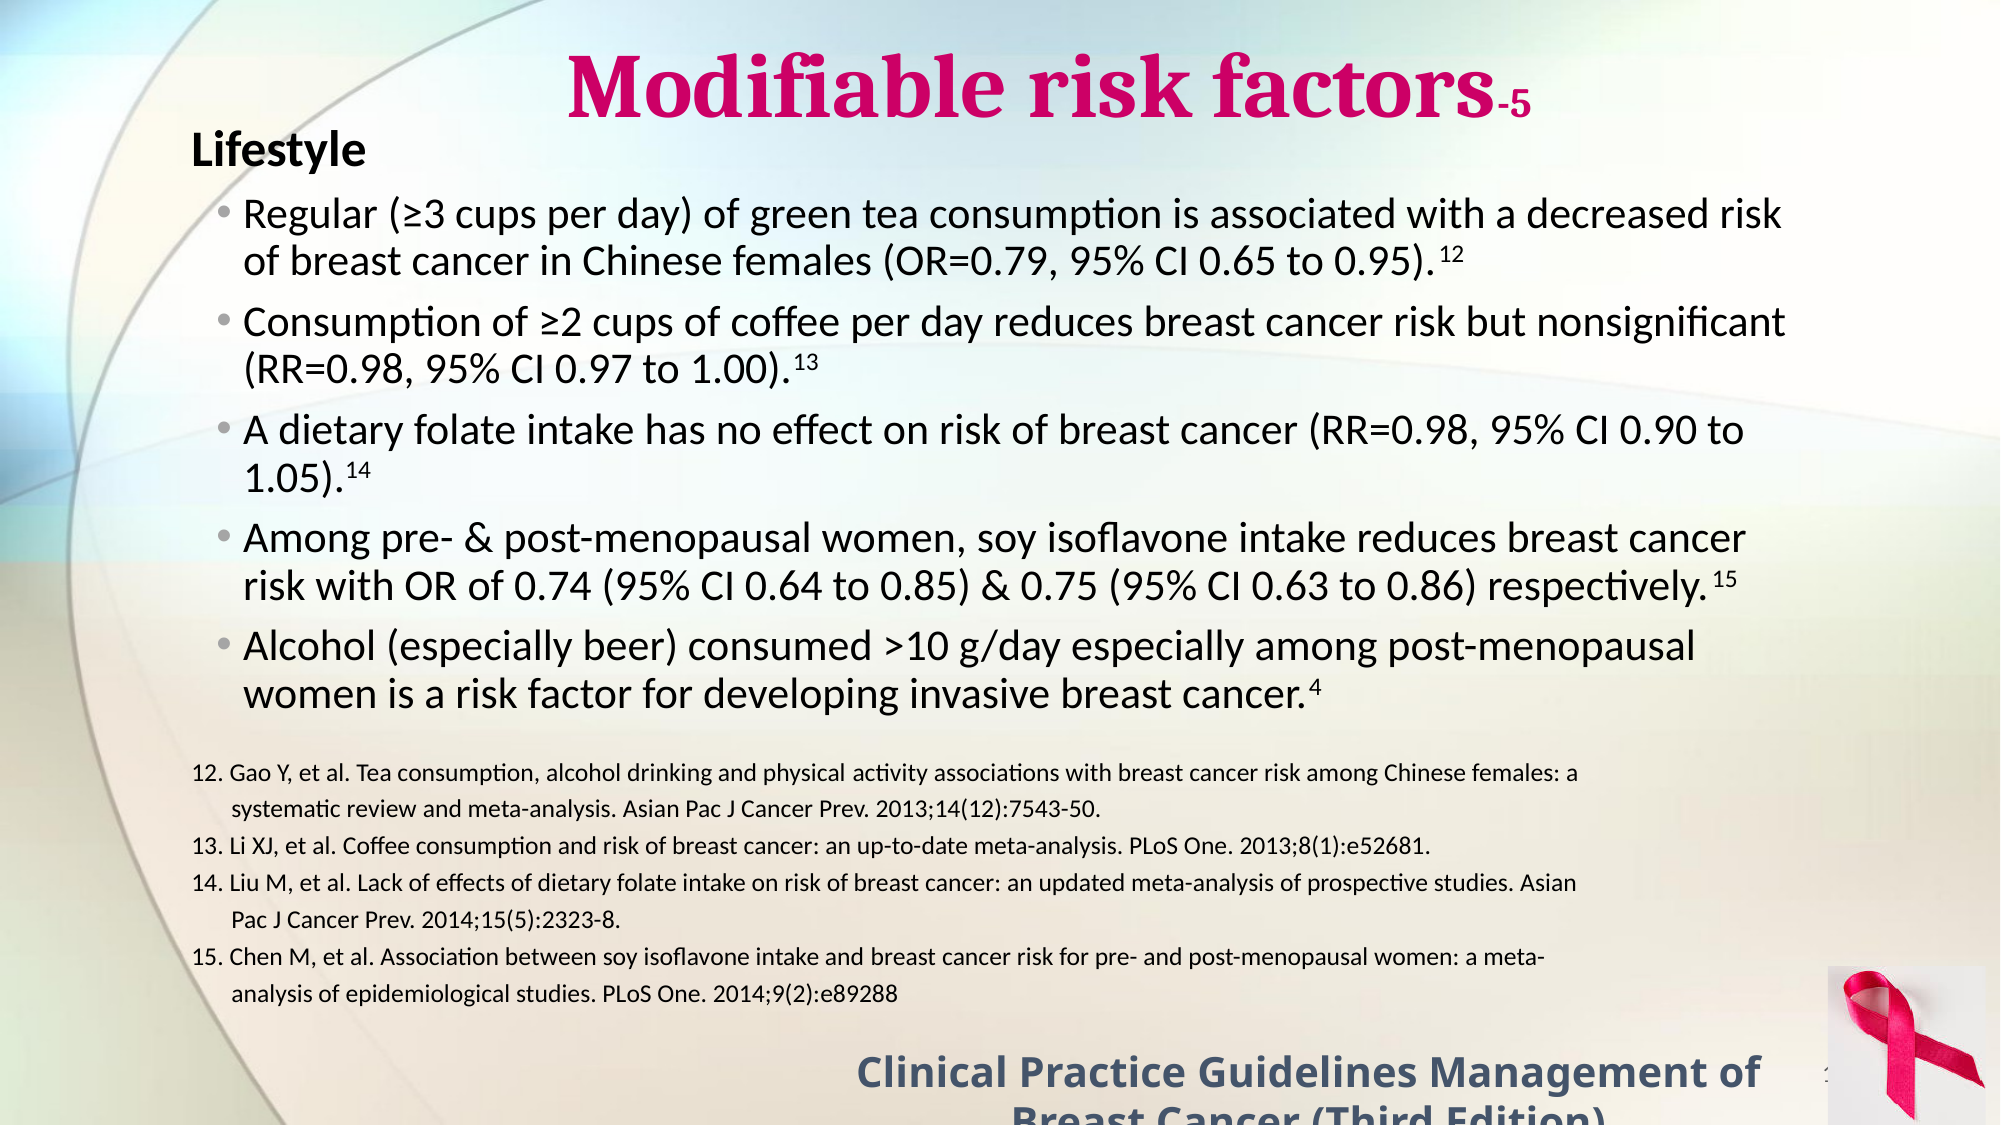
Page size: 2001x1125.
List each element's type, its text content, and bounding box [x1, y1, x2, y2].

list Lifestyle Regular (≥3 cups per day) of green tea consumption is associated with a decreased risk of breast cancer in Chinese females (OR=0.79, 95% CI 0.65 to 0.95).12 Consumption of ≥2 cups of coffee per day reduces breast cancer risk but nonsignificant (RR=0.98, 95% CI 0.97 to 1.00).13 A dietary folate intake has no effect on risk of breast cancer (RR=0.98, 95% CI 0.90 to 1.05).14 Among pre- & post-menopausal women, soy isoflavone intake reduces breast cancer risk with OR of 0.74 (95% CI 0.64 to 0.85) & 0.75 (95% CI 0.63 to 0.86) respectively.15 Alcohol (especially beer) consumed >10 g/day especially among post-menopausal women is a risk factor for developing invasive breast cancer.4 12. Gao Y, et al. Tea consumption, alcohol drinking and physical activity associations with breast cancer risk among Chinese females: a systematic review and meta-analysis. Asian Pac J Cancer Prev. 2013;14(12):7543-50. 13. Li XJ, et al. Coffee consumption and risk of breast cancer: an up-to-date meta-analysis. PLoS One. 2013;8(1):e52681. 14. Liu M, et al. Lack of effects of dietary folate intake on risk of breast cancer: an updated meta-analysis of prospective studies. Asian Pac J Cancer Prev. 2014;15(5):2323-8. 15. Chen M, et al. Association between soy isoflavone intake and breast cancer risk for pre- and post-menopausal women: a meta- analysis of epidemiological studies. PLoS One. 2014;9(2):e89288 [176, 114, 1828, 1030]
slide_number 14 [1325, 1042, 1818, 1103]
picture [0, 0, 2001, 1125]
text_box Clinical Practice Guidelines Management of Breast Cancer (Third Edition) [793, 1038, 1824, 1125]
title Modifiable risk factors-5 [318, 0, 1801, 114]
